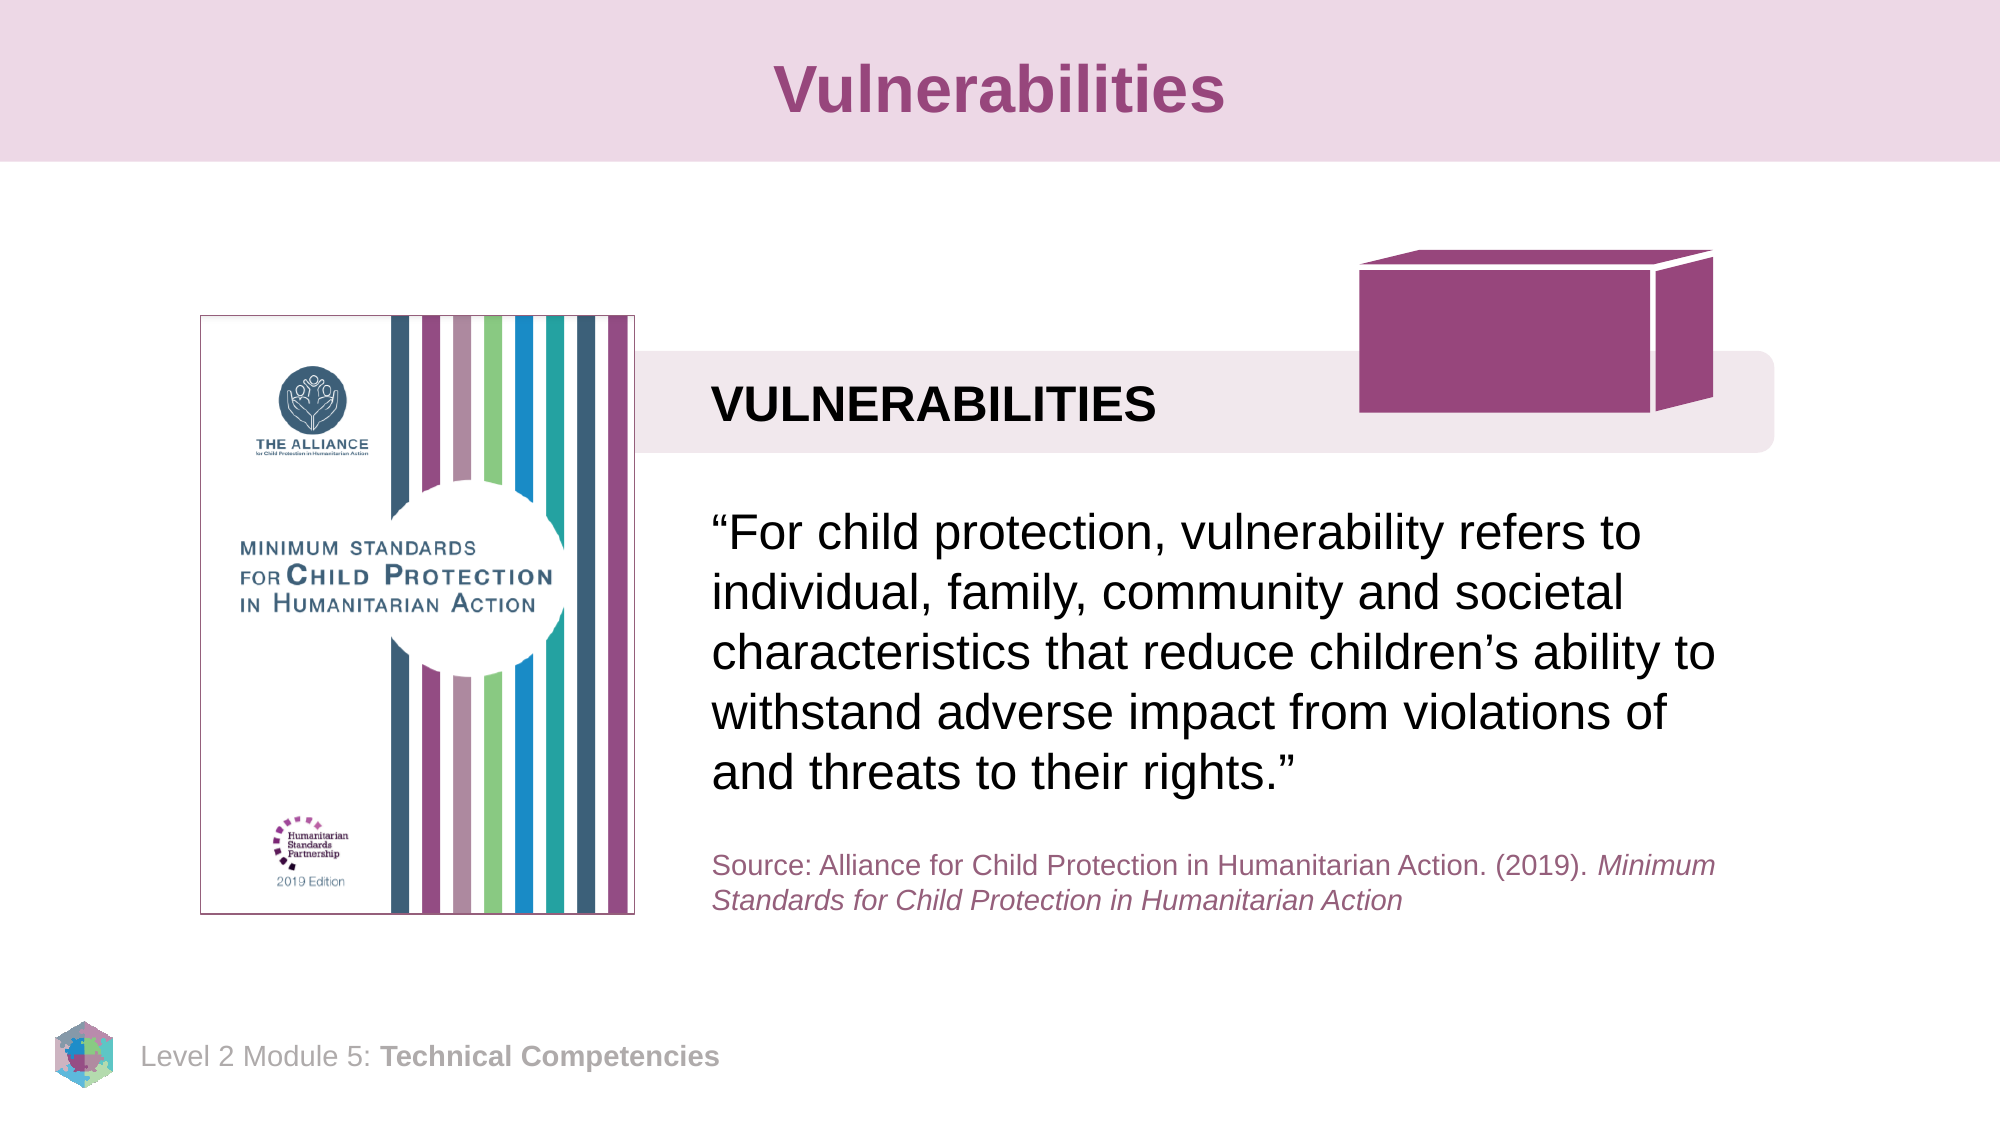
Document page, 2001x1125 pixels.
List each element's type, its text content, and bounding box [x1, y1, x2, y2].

text_box VULNERABILITIES [635, 349, 1776, 454]
picture [55, 1021, 113, 1088]
text_box Source: Alliance for Child Protection in Humanitarian Action. (2019). Minimum Standards for Child Protection in Humanitarian Action [696, 838, 1777, 924]
text_box “For child protection, vulnerability refers to individual, family, community and societal characteristics that reduce children’s ability to withstand adverse impact from violations of and threats to their rights.” [696, 491, 1775, 807]
title Vulnerabilities [137, 19, 1863, 163]
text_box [1359, 249, 1714, 413]
picture [201, 316, 634, 914]
